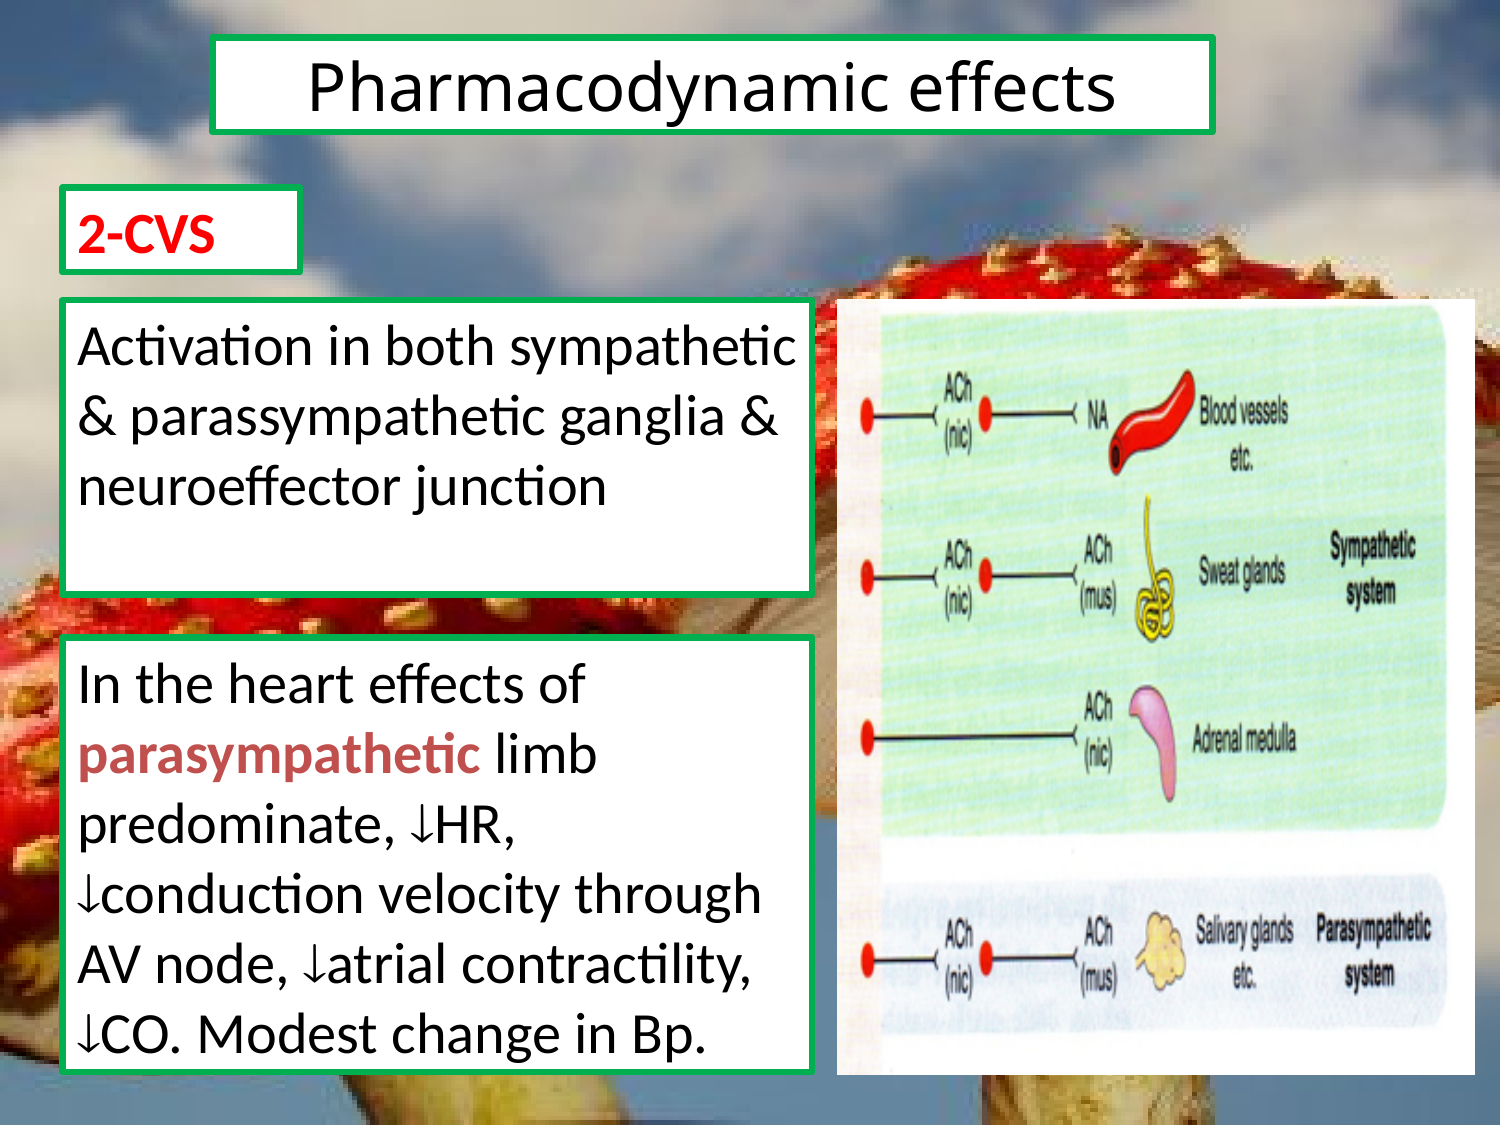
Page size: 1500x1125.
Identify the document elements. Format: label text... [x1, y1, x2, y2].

text_box Activation in both sympathetic & parassympathetic ganglia & neuroeffector junction [62, 299, 813, 595]
text_box In the heart effects of parasympathetic limb predominate, HR, conduction velocity through AV node, atrial contractility, CO. Modest change in Bp. [62, 637, 813, 1073]
picture [0, 0, 1500, 1125]
text_box 2-CVS [62, 187, 300, 273]
text_box Pharmacodynamic effects [212, 37, 1213, 133]
